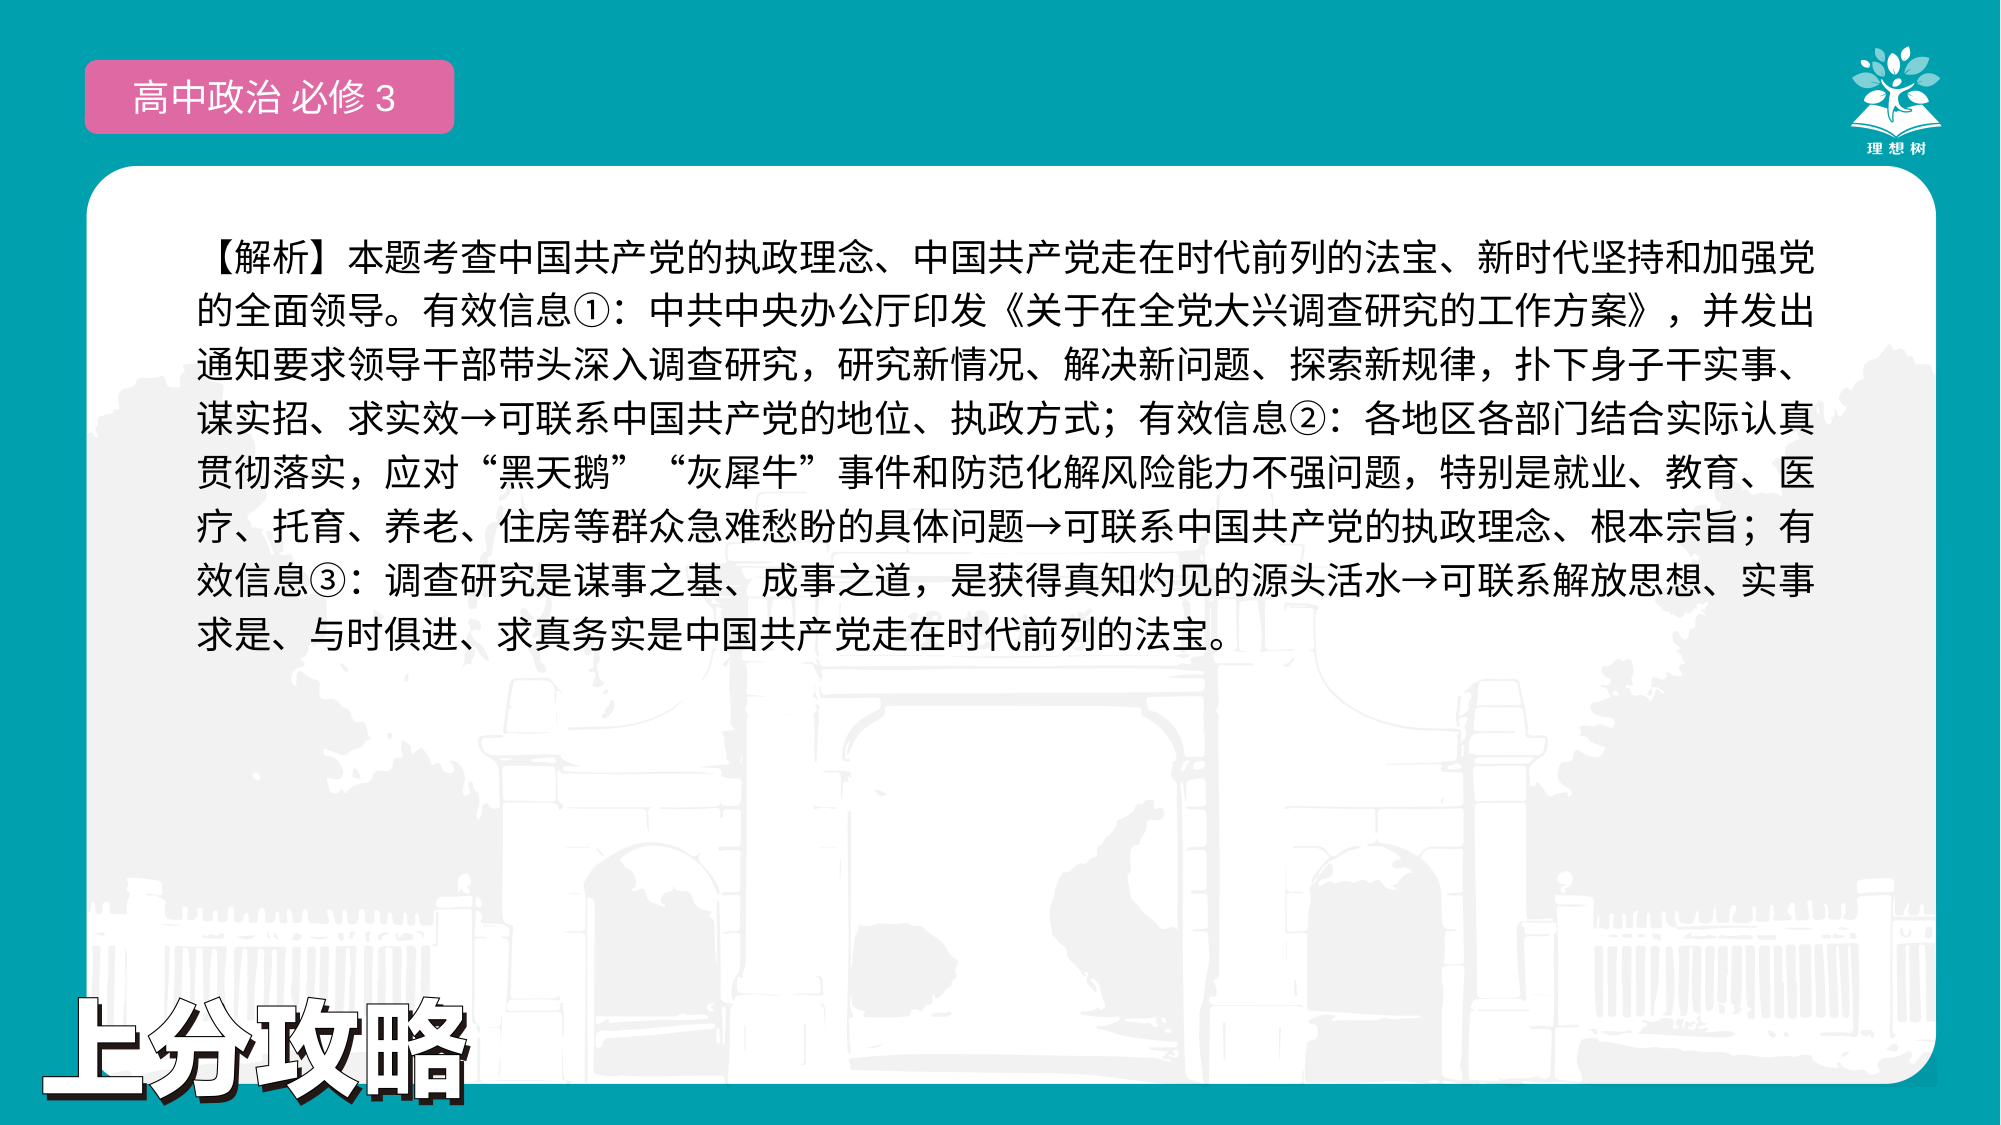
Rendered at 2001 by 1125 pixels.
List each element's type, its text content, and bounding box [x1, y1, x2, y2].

text_box 高中政治 必修3 [83, 58, 456, 135]
text_box 【解析】本题考查中国共产党的执政理念、中国共产党走在时代前列的法宝、新时代坚持和加强党的全面领导。有效信息①：中共中央办公厅印发《关于在全党大兴调查研究的工作方案》，并发出通知要求领导干部带头深入调查研究，研究新情况、解决新问题、探索新规律，扑下身子干实事、谋实招、求实效→可联系中国共产党的地位、执政方式；有效信息②：各地区各部门结合实际认真贯彻落实，应对“黑天鹅”“灰犀牛”事件和防范化解风险能力不强问题，特别是就业、教育、医疗、托育、养老、住房等群众急难愁盼的具体问题→可联系中国共产党的执政理念、根本宗旨；有效信息③：调查研究是谋事之基、成事之道，是获得真知灼见的源头活水→可联系解放思想、实事求是、与时俱进、求真务实是中国共产党走在时代前列的法宝。 [181, 217, 1831, 664]
picture [0, 0, 2001, 1125]
